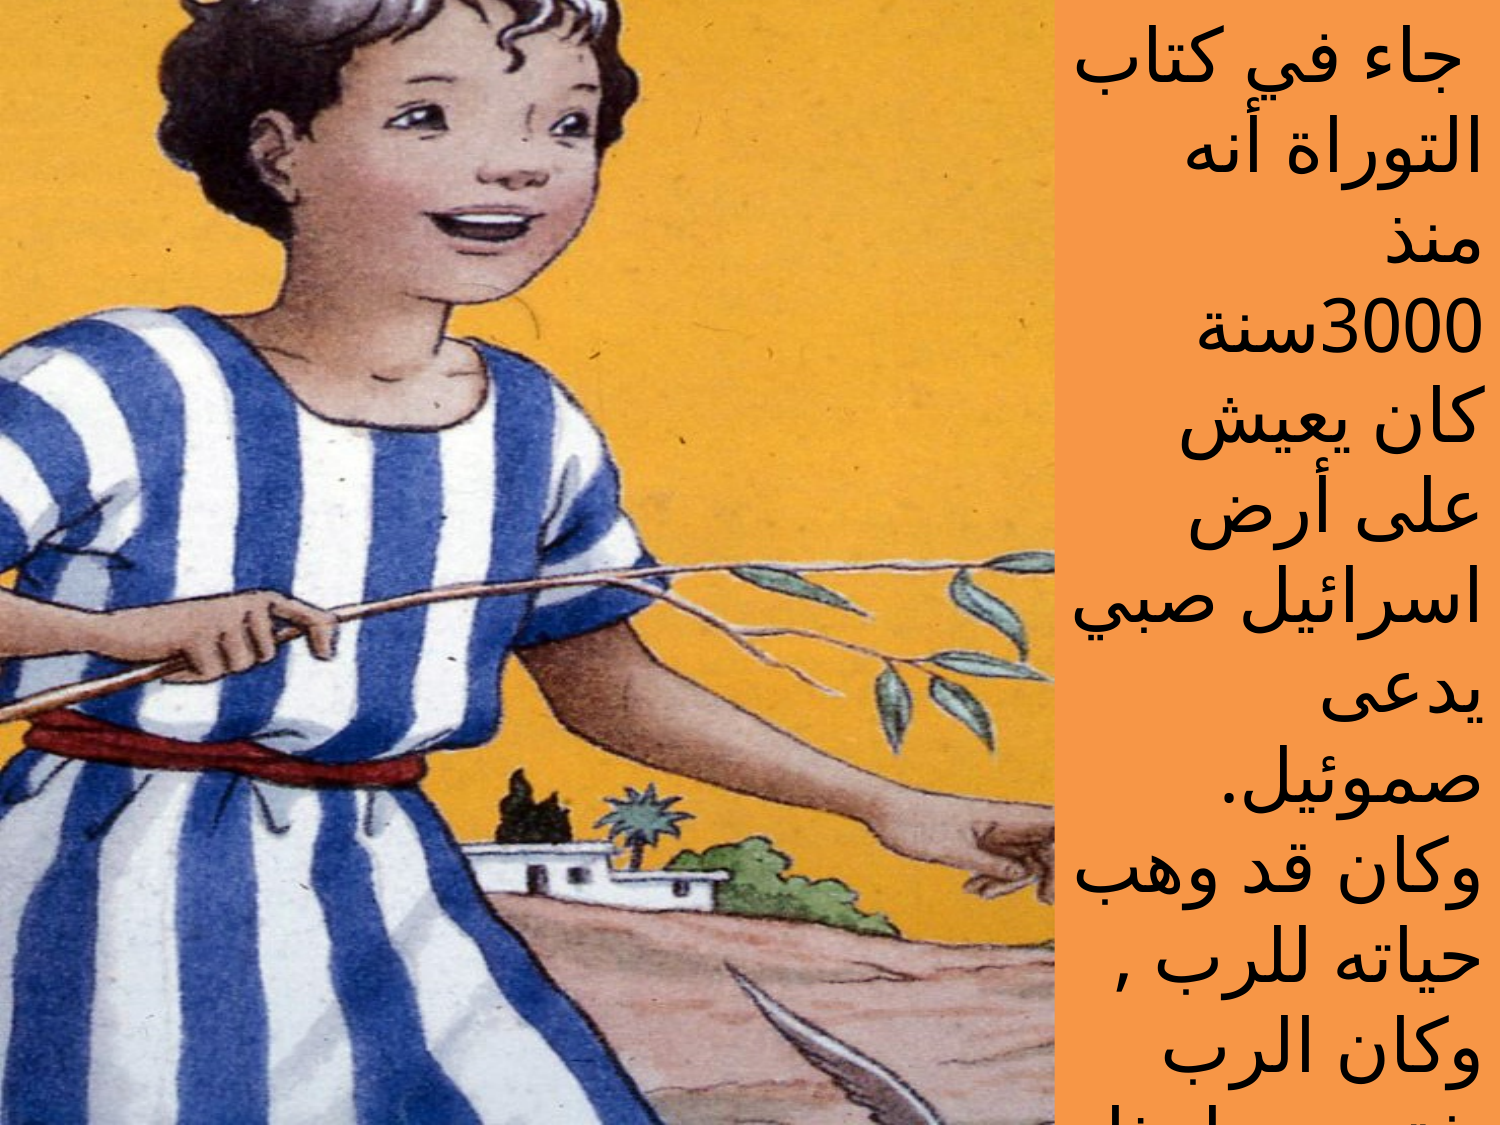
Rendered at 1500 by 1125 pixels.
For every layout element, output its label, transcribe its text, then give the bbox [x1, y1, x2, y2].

picture [0, 0, 1055, 1125]
text_box جاء في كتاب التوراة أنه منذ 3000سنة كان يعيش على أرض اسرائيل صبي يدعى صموئيل. وكان قد وهب حياته للرب , وكان الرب يثق به. ولهذا أصبح صموئيل بعدما كبر نبي شعبه. [1056, 0, 1500, 1125]
